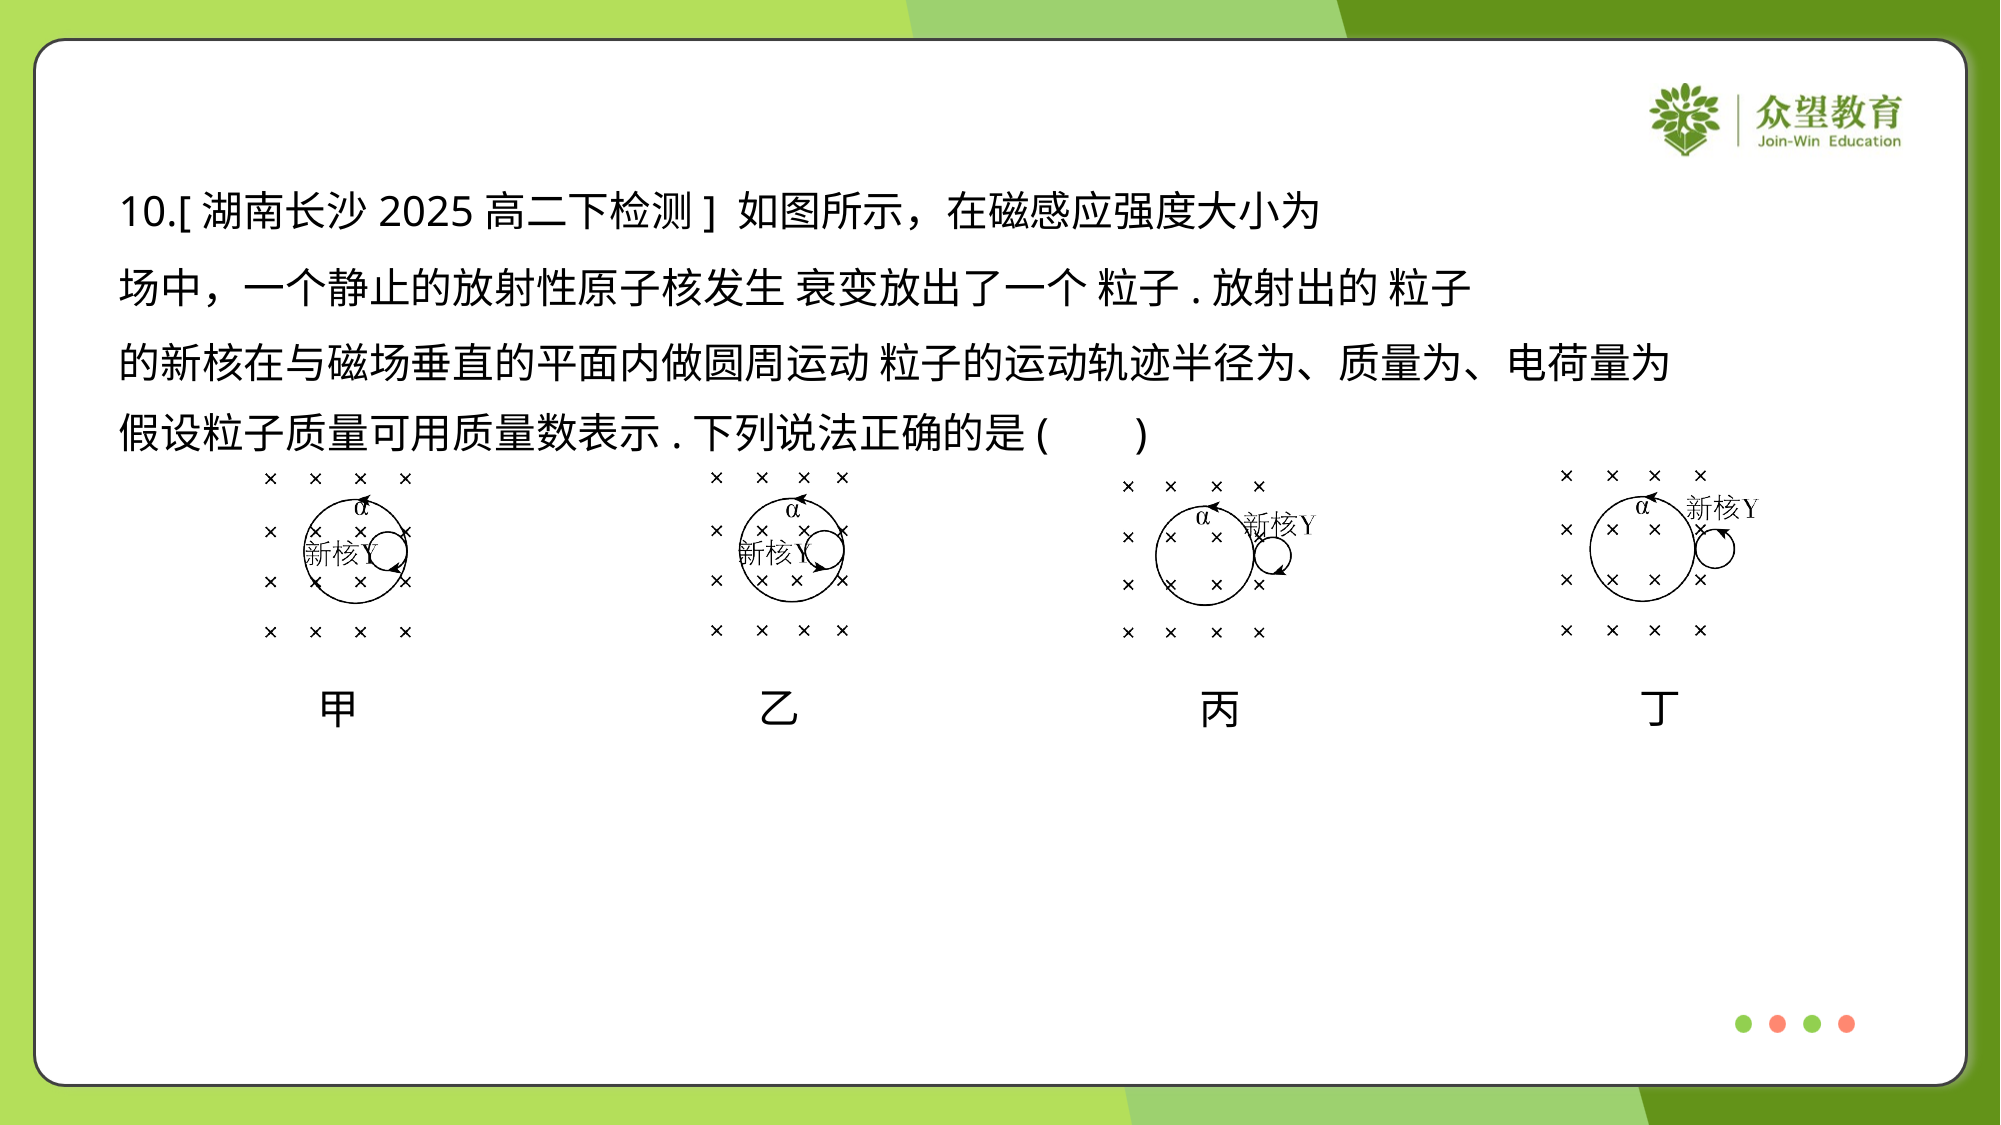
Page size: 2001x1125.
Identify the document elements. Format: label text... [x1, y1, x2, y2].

text_box 甲 [312, 658, 364, 792]
text_box 丙 [1194, 658, 1246, 792]
text_box 乙 [753, 656, 805, 790]
picture [0, 0, 2000, 1125]
text_box 丁 [1634, 656, 1686, 790]
